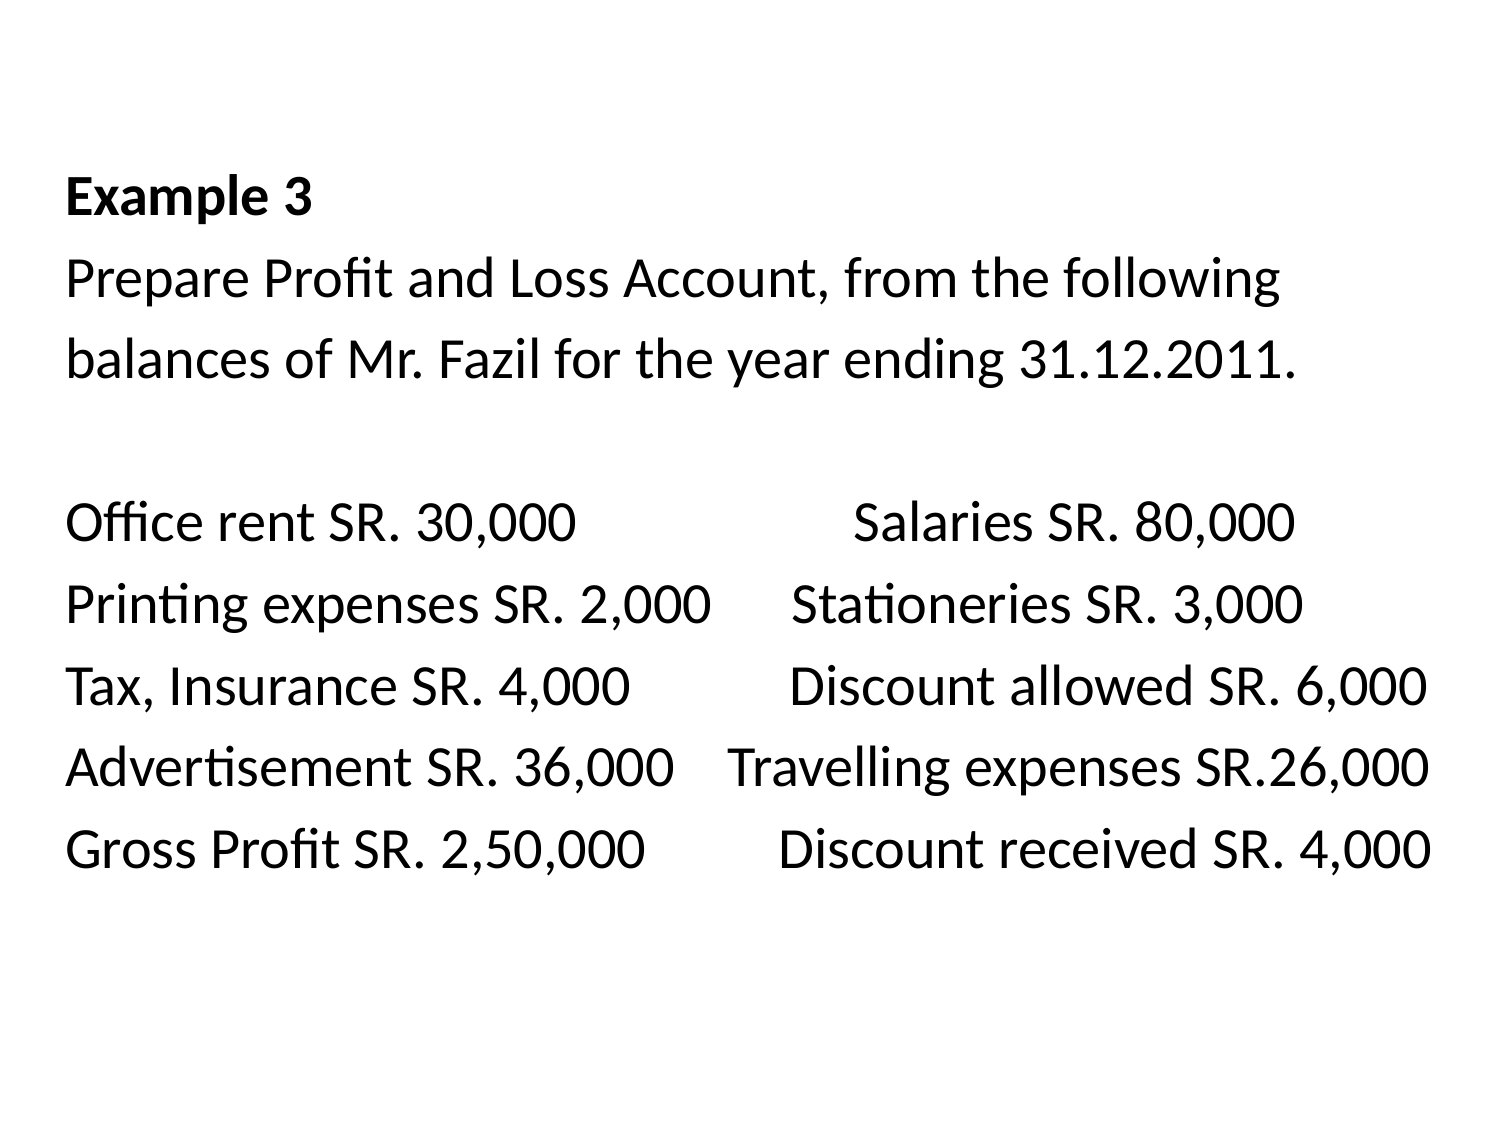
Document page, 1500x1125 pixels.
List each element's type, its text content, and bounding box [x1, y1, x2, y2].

list Example 3 Prepare Profit and Loss Account, from the following balances of Mr. Fazil for the year ending 31.12.2011. Office rent SR. 30,000 Salaries SR. 80,000 Printing expenses SR. 2,000 Stationeries SR. 3,000 Tax, Insurance SR. 4,000 Discount allowed SR. 6,000 Advertisement SR. 36,000 Travelling expenses SR.26,000 Gross Profit SR. 2,50,000 Discount received SR. 4,000 [50, 149, 1463, 988]
